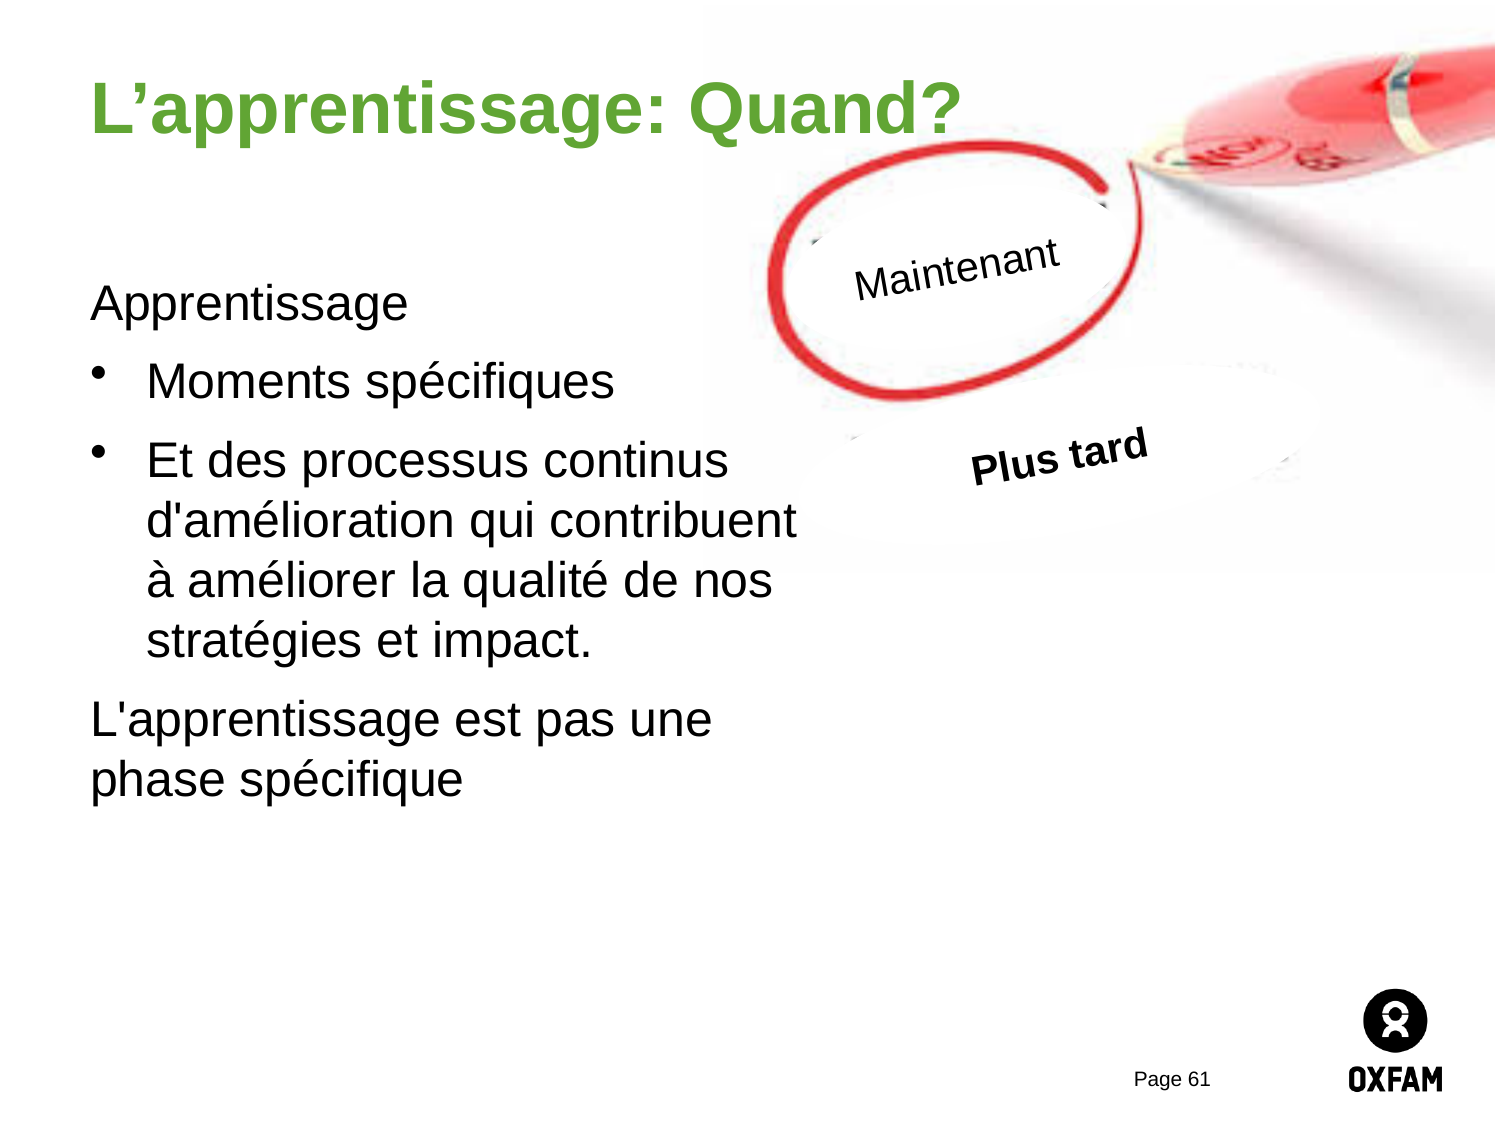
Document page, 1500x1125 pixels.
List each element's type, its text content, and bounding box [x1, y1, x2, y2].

picture [703, 4, 1495, 573]
list Apprentissage Moments spécifiques Et des processus continus d'amélioration qui contribuent à améliorer la qualité de nos stratégies et impact. L'apprentissage est pas une phase spécifique [74, 262, 822, 965]
picture [1345, 985, 1445, 1095]
title L’apprentissage: Quand? [74, 44, 698, 164]
